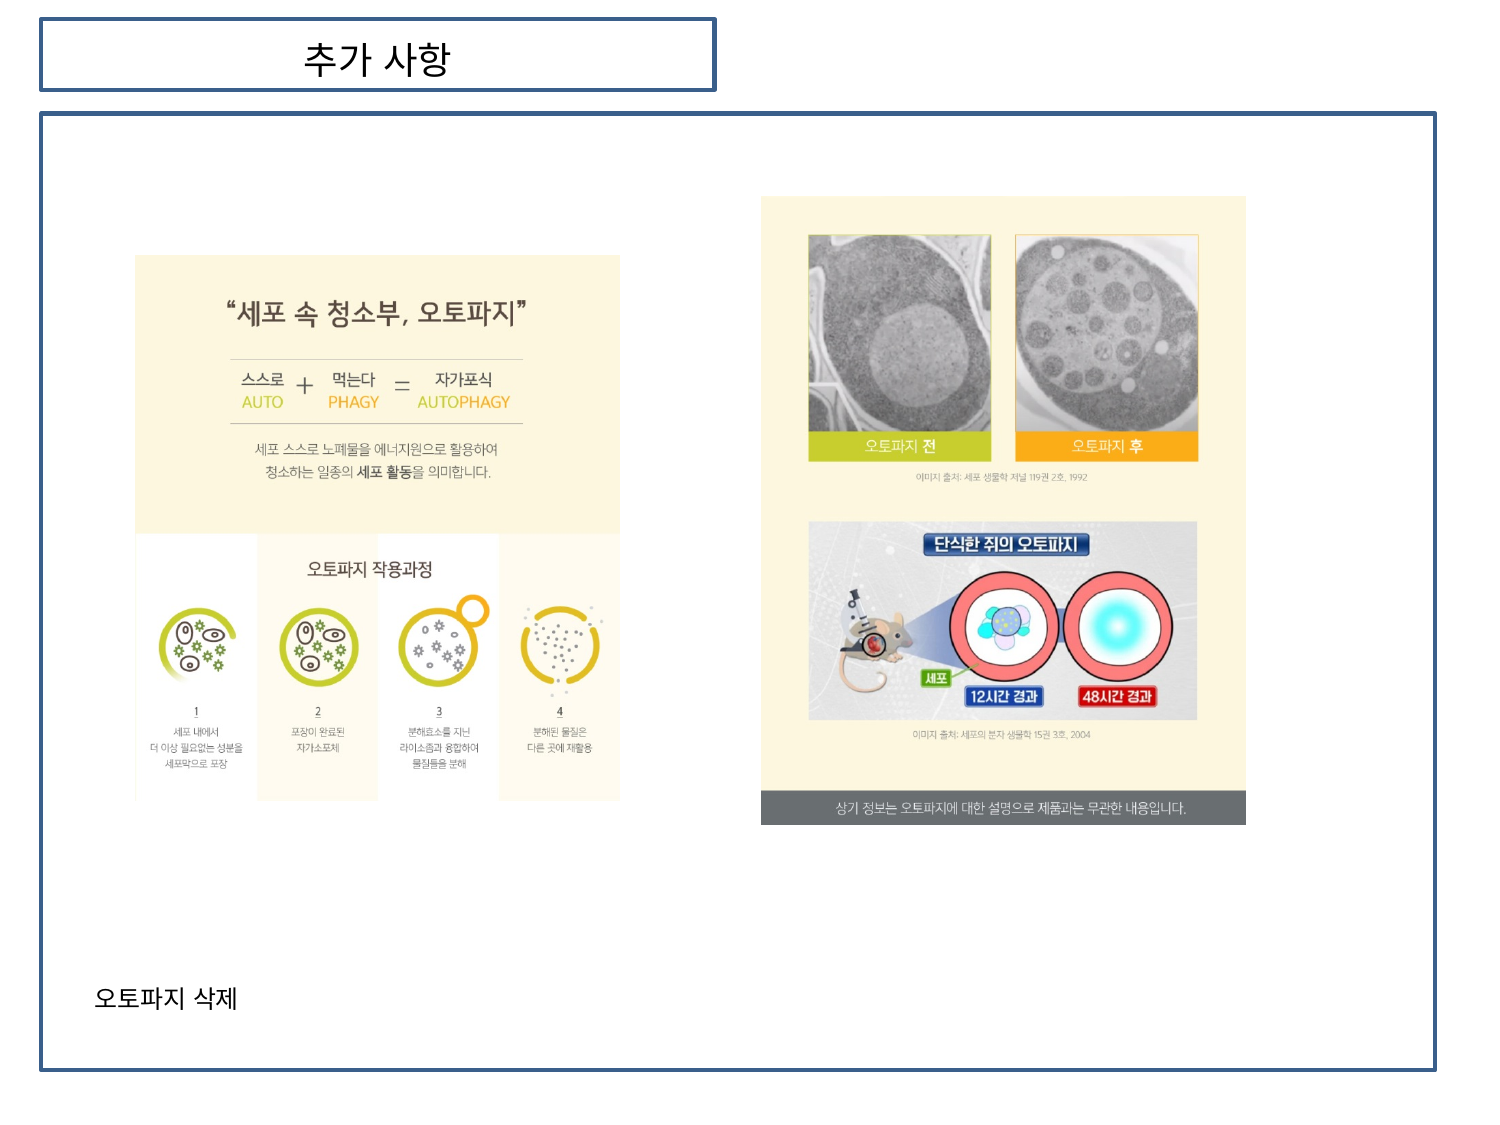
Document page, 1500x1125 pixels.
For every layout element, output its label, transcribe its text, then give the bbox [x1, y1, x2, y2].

text_box 오토파지 삭제 [79, 975, 1409, 1021]
text_box [39, 17, 717, 92]
text_box [39, 111, 1437, 1072]
picture [135, 255, 621, 801]
picture [761, 196, 1247, 825]
text_box 추가 사항 [41, 29, 715, 90]
